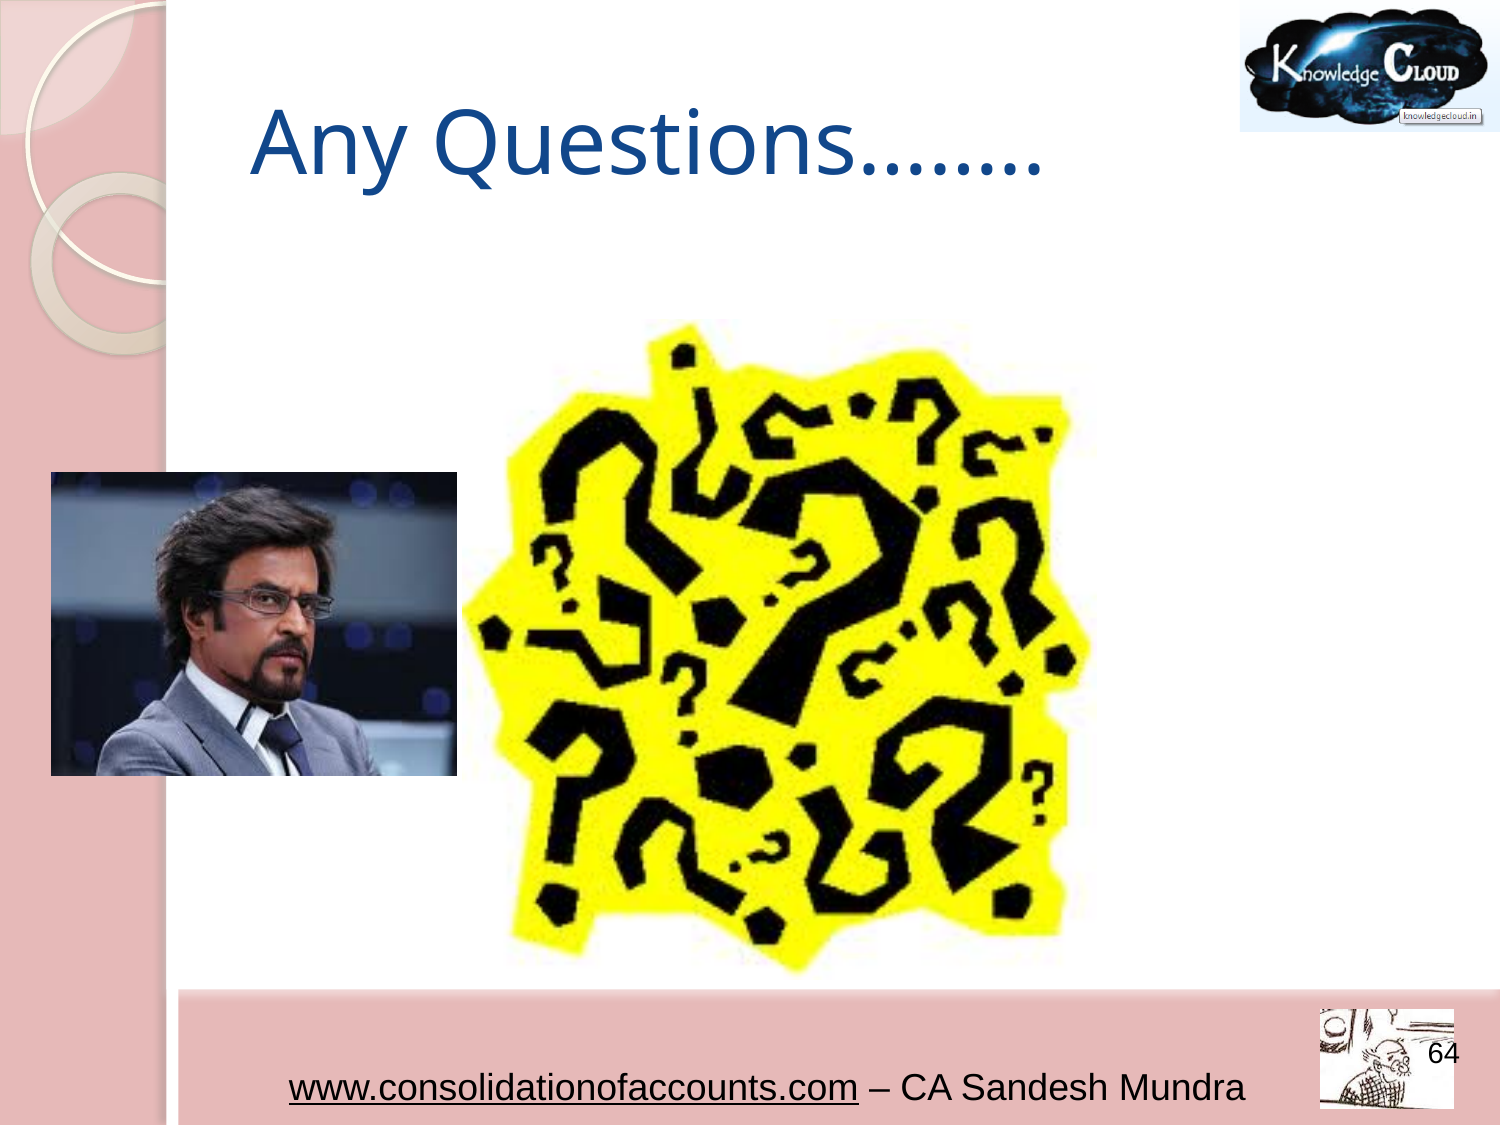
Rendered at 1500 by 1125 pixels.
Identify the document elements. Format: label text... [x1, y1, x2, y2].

picture [51, 471, 457, 776]
picture [462, 318, 1097, 980]
slide_number 64 [1413, 1034, 1488, 1113]
title Any Questions…….. [235, 45, 1466, 233]
picture [1320, 1009, 1454, 1109]
picture [1239, 0, 1500, 132]
